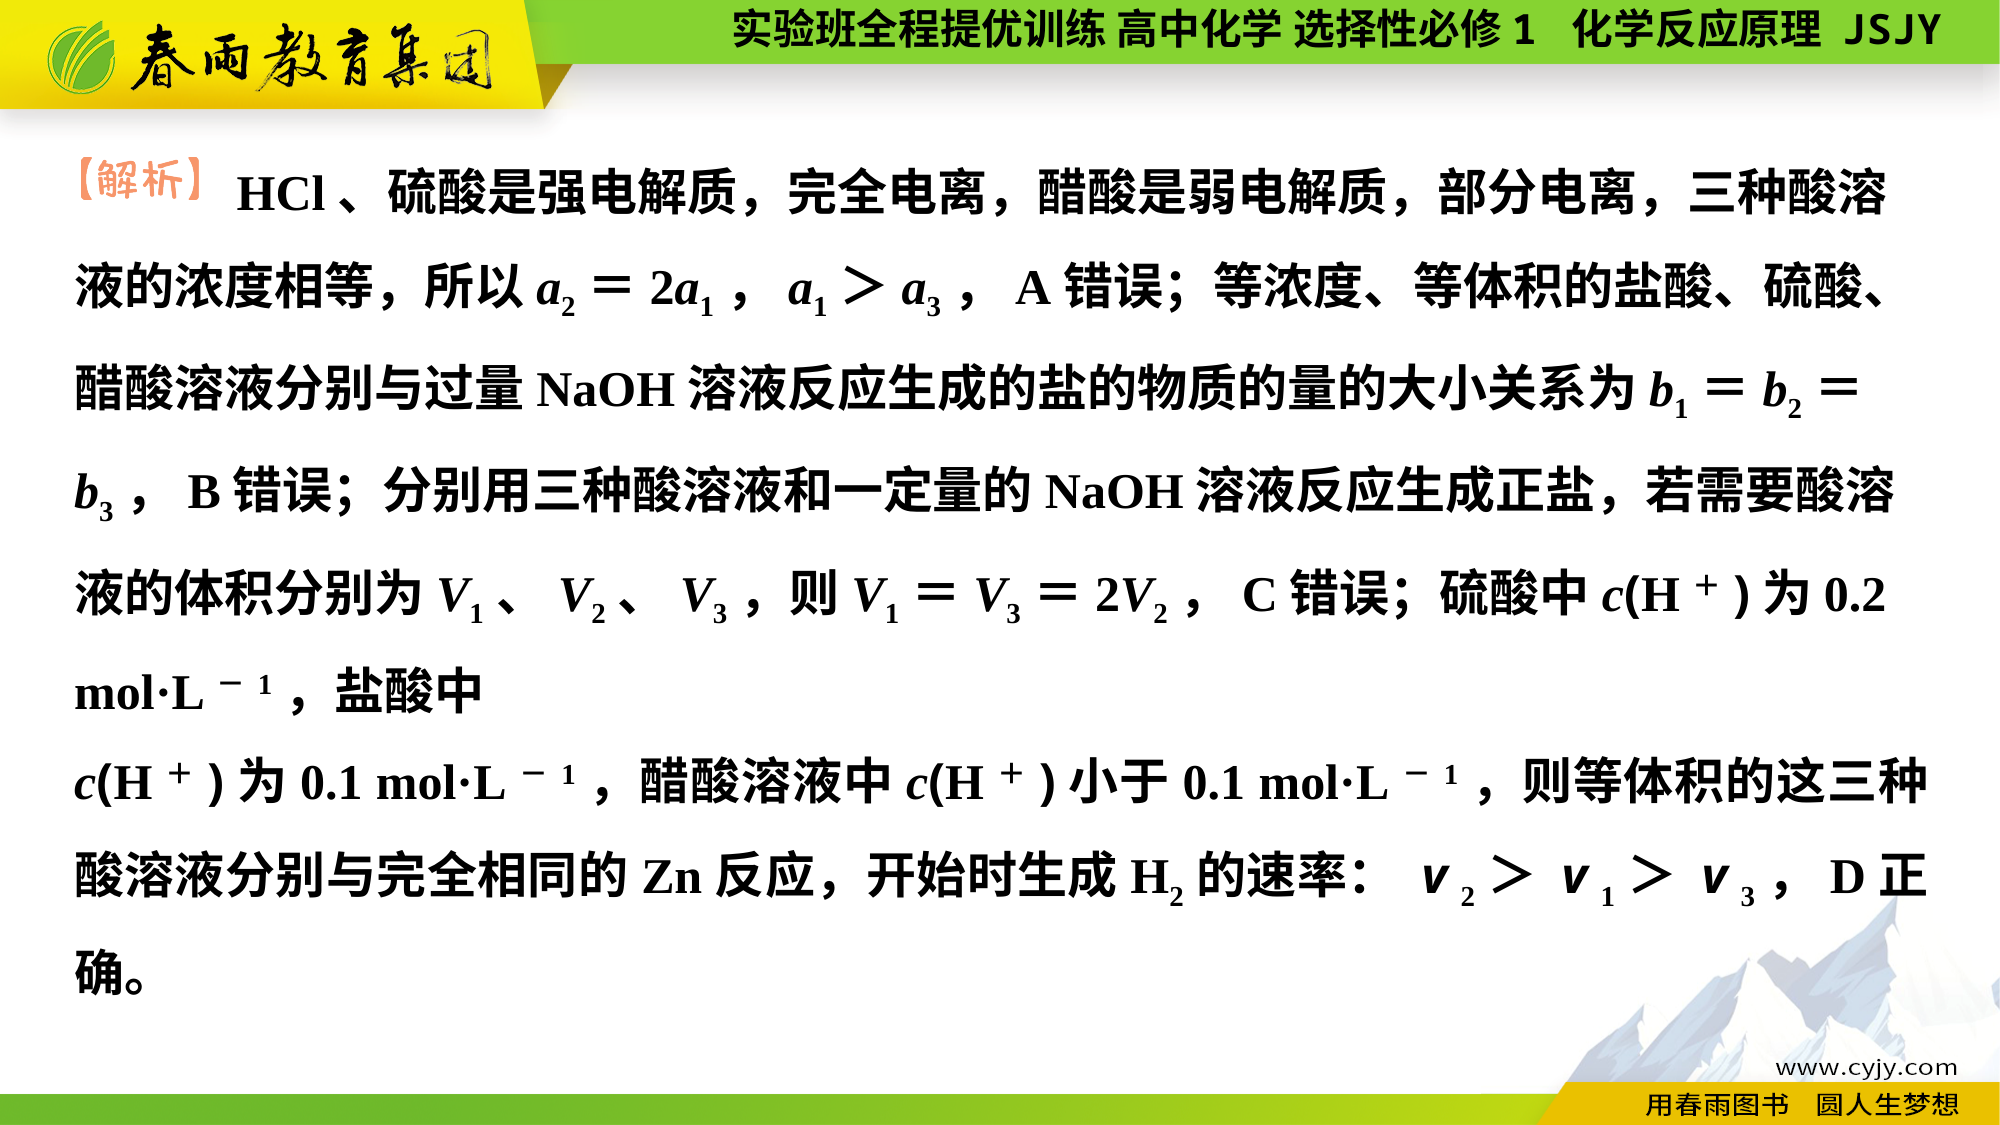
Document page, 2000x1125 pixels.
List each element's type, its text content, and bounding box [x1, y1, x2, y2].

list HCl、硫酸是强电解质，完全电离，醋酸是弱电解质，部分电离，三种酸溶液的浓度相等，所以a2＝2a1，a1＞a3，A错误；等浓度、等体积的盐酸、硫酸、醋酸溶液分别与过量NaOH溶液反应生成的盐的物质的量的大小关系为b1＝b2＝b3，B错误；分别用三种酸溶液和一定量的NaOH溶液反应生成正盐，若需要酸溶液的体积分别为V1、V2、V3，则V1＝V3＝2V2，C错误；硫酸中c(H＋)为0.2 mol·L－1，盐酸中 c(H＋)为0.1 mol·L－1，醋酸溶液中c(H＋)小于0.1 mol·L－1，则等体积的这三种酸溶液分别与完全相同的Zn反应，开始时生成H2的速率： v 2＞ v 1＞ v 3，D正确。 [59, 122, 1944, 774]
picture [0, 0, 2000, 1125]
